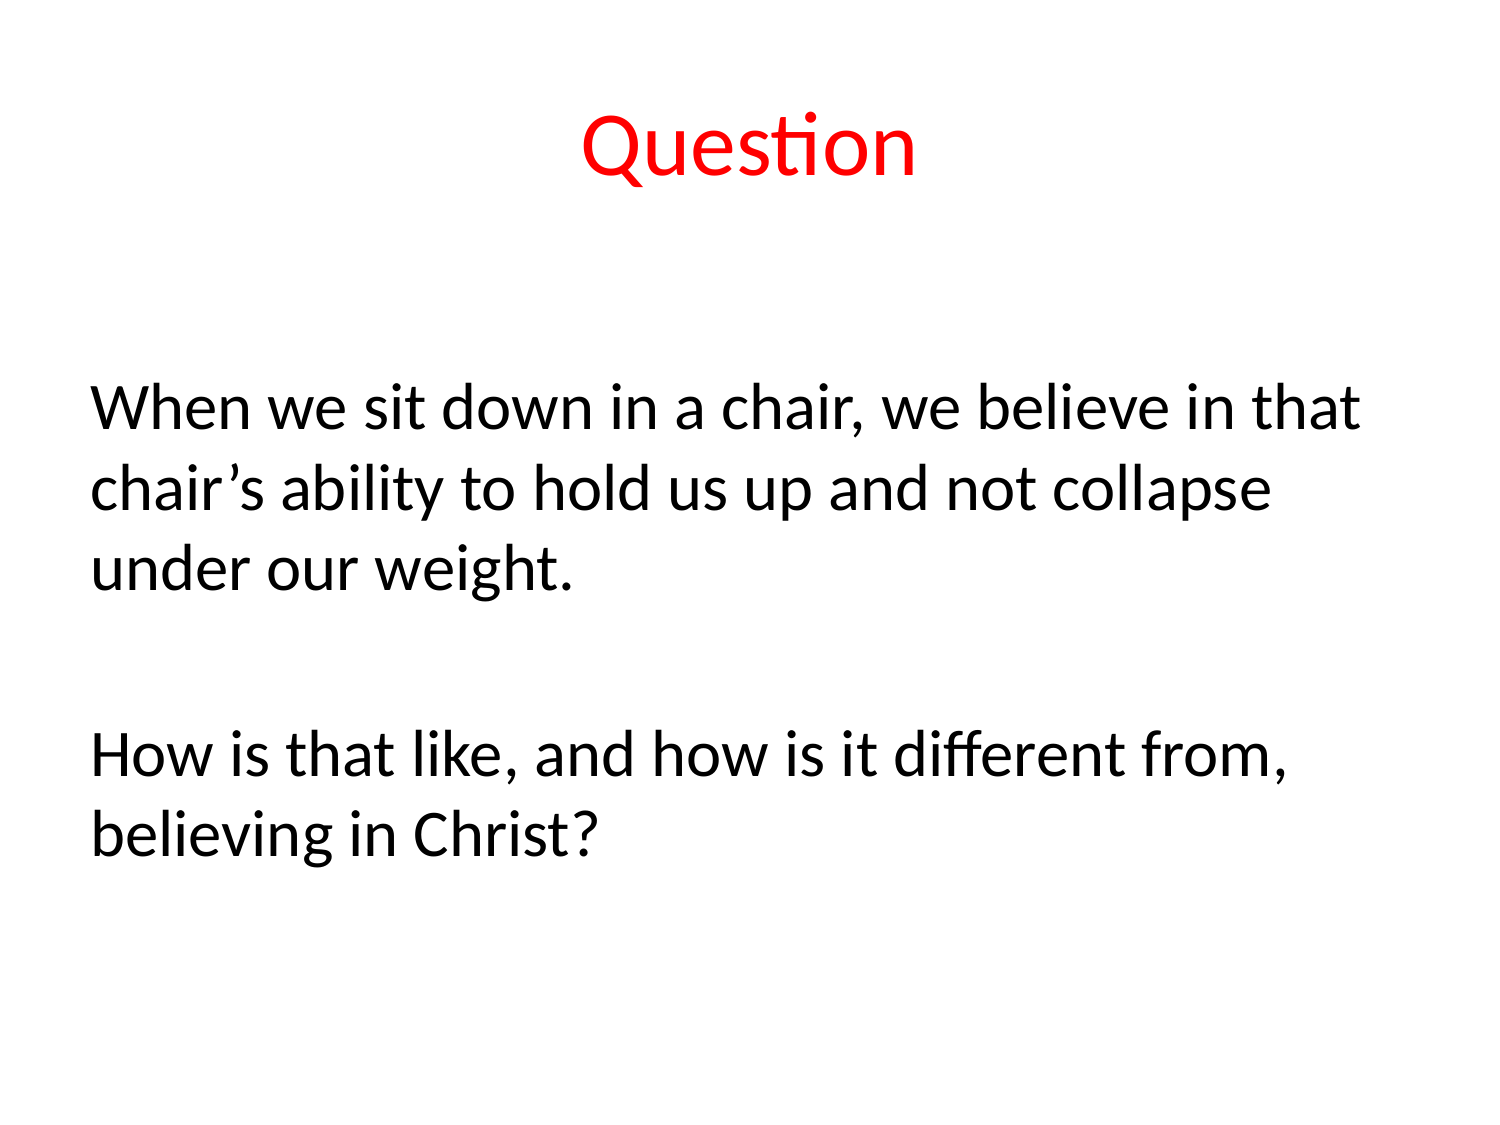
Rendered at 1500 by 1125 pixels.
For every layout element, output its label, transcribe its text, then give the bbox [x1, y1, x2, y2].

title Question [75, 45, 1425, 233]
list When we sit down in a chair, we believe in that chair’s ability to hold us up and not collapse under our weight. How is that like, and how is it different from, believing in Christ? [75, 262, 1425, 1005]
